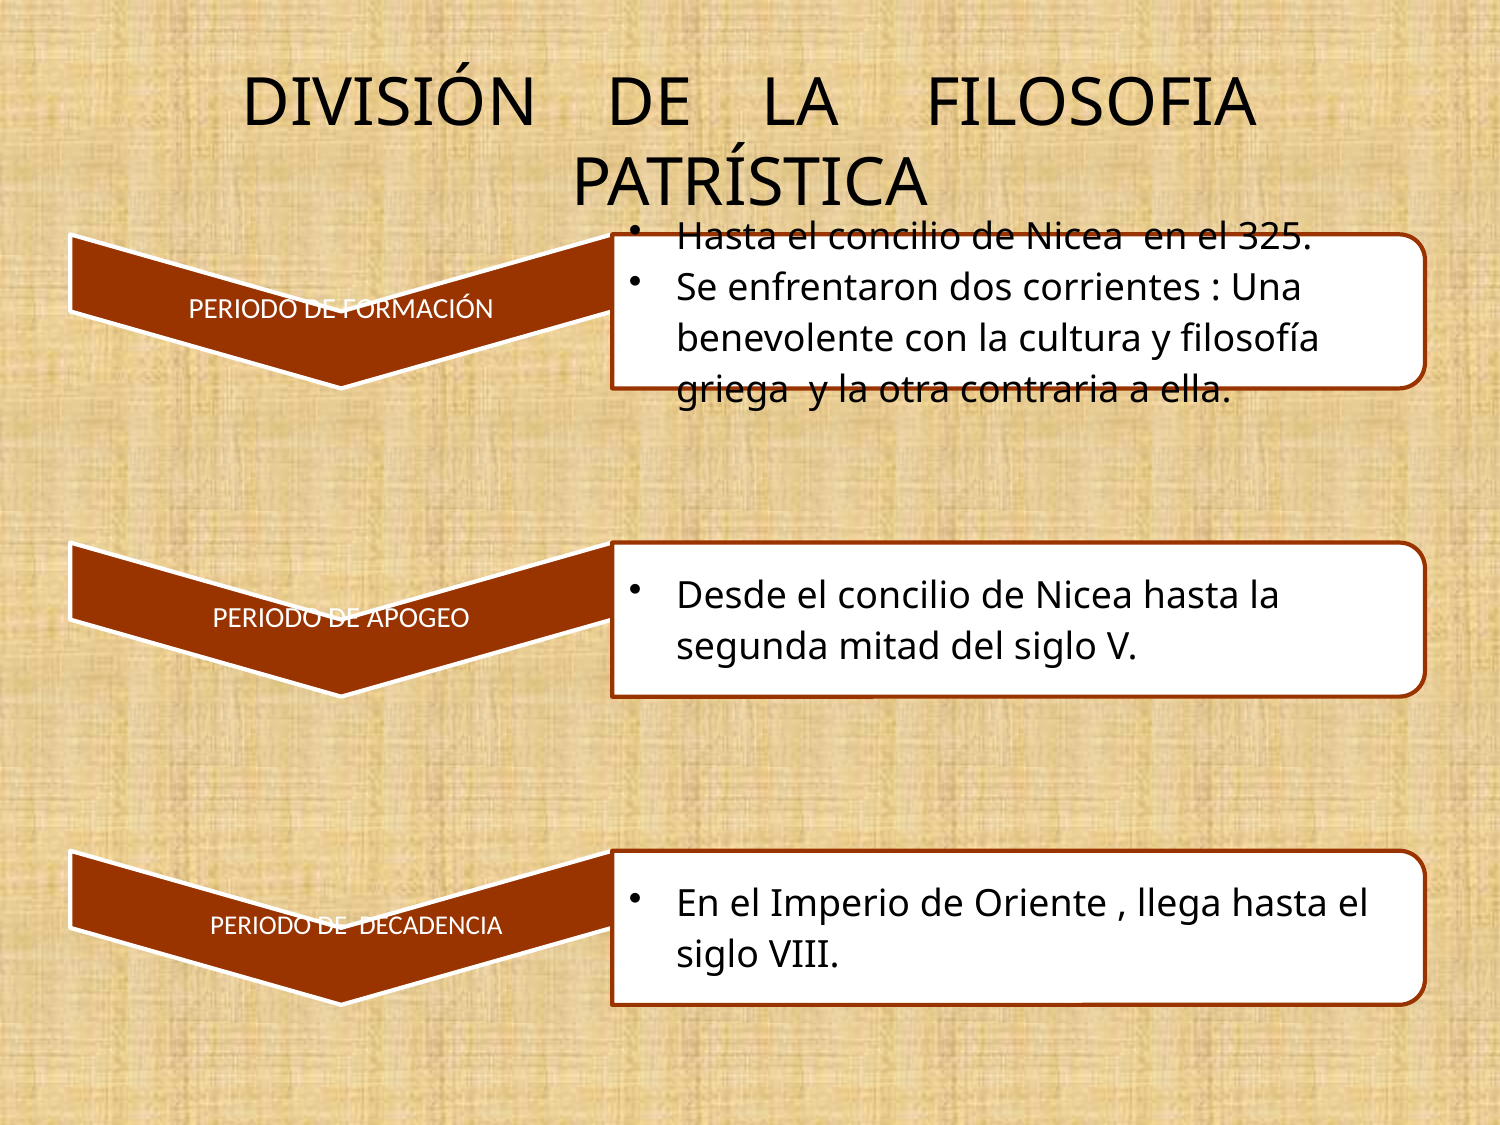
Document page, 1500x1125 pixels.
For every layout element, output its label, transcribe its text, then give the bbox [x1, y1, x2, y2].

title DIVISIÓN DE LA FILOSOFIA PATRÍSTICA [75, 45, 1425, 233]
picture [0, 0, 1500, 1125]
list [70, 234, 1426, 1006]
